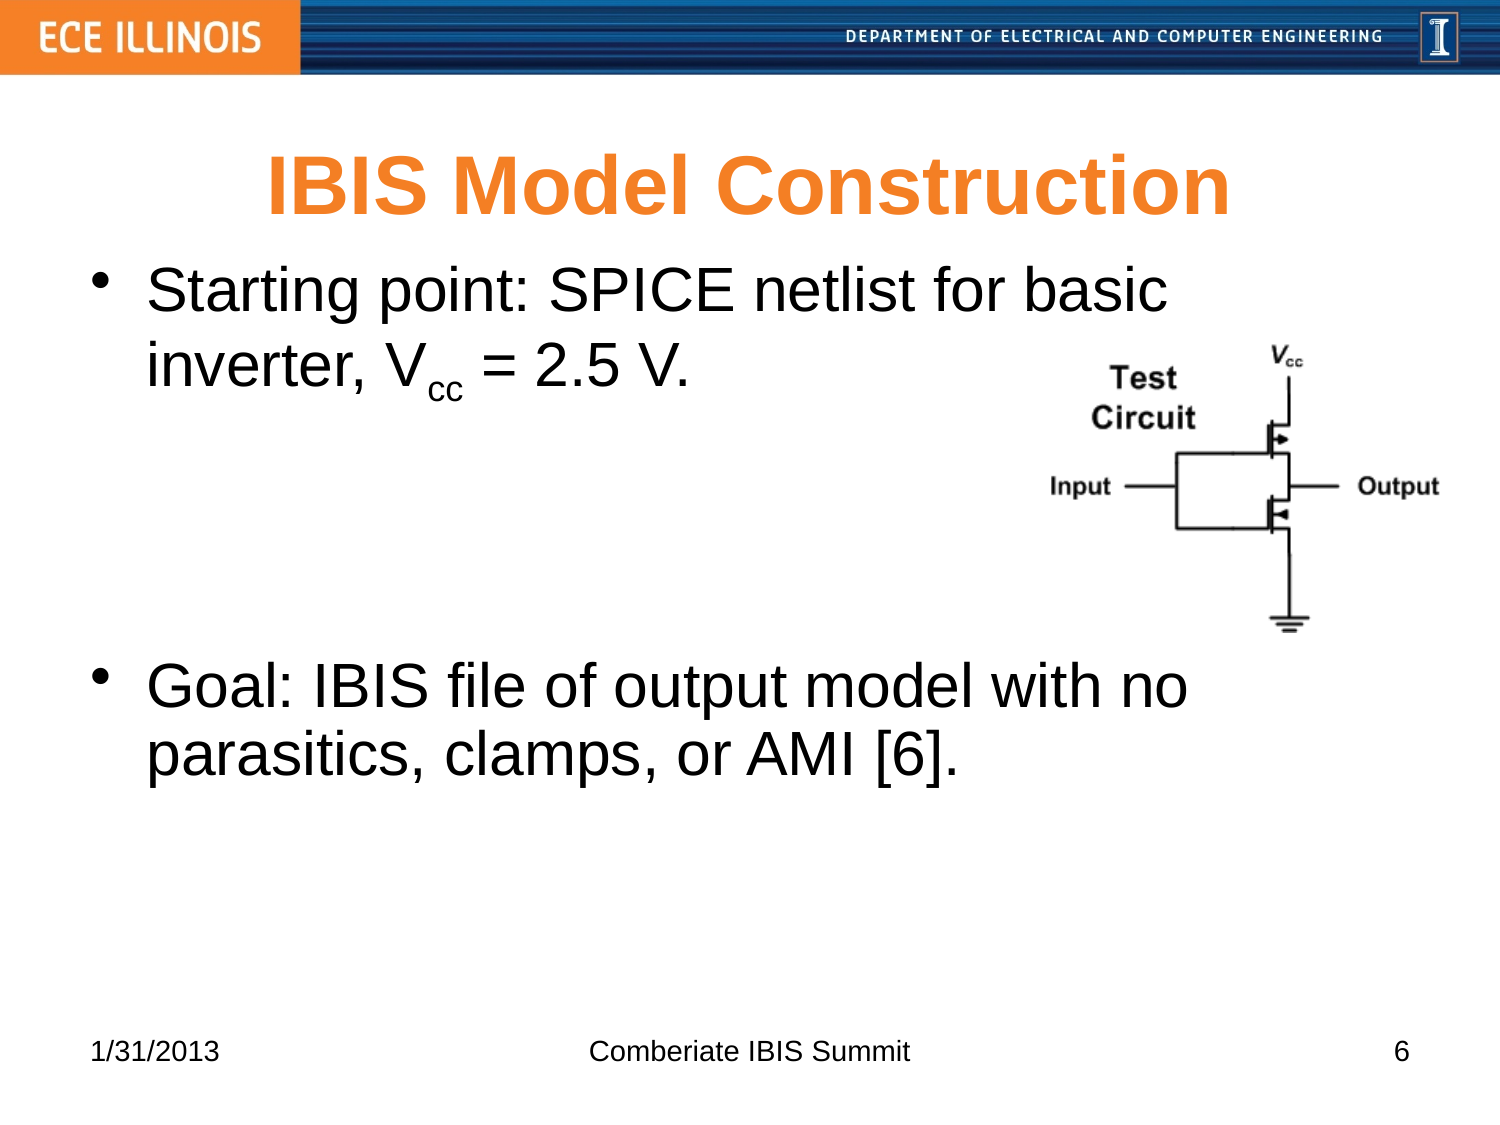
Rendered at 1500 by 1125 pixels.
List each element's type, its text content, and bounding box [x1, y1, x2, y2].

title IBIS Model Construction [75, 87, 1425, 275]
picture [0, 0, 1500, 1125]
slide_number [74, 1024, 426, 1103]
list Starting point: SPICE netlist for basic inverter, Vcc = 2.5 V. Goal: IBIS file of output model with no parasitics, clamps, or AMI [6]. [75, 249, 1416, 925]
slide_number 6 [1074, 1024, 1426, 1103]
footer Comberiate IBIS Summit [512, 1024, 988, 1103]
